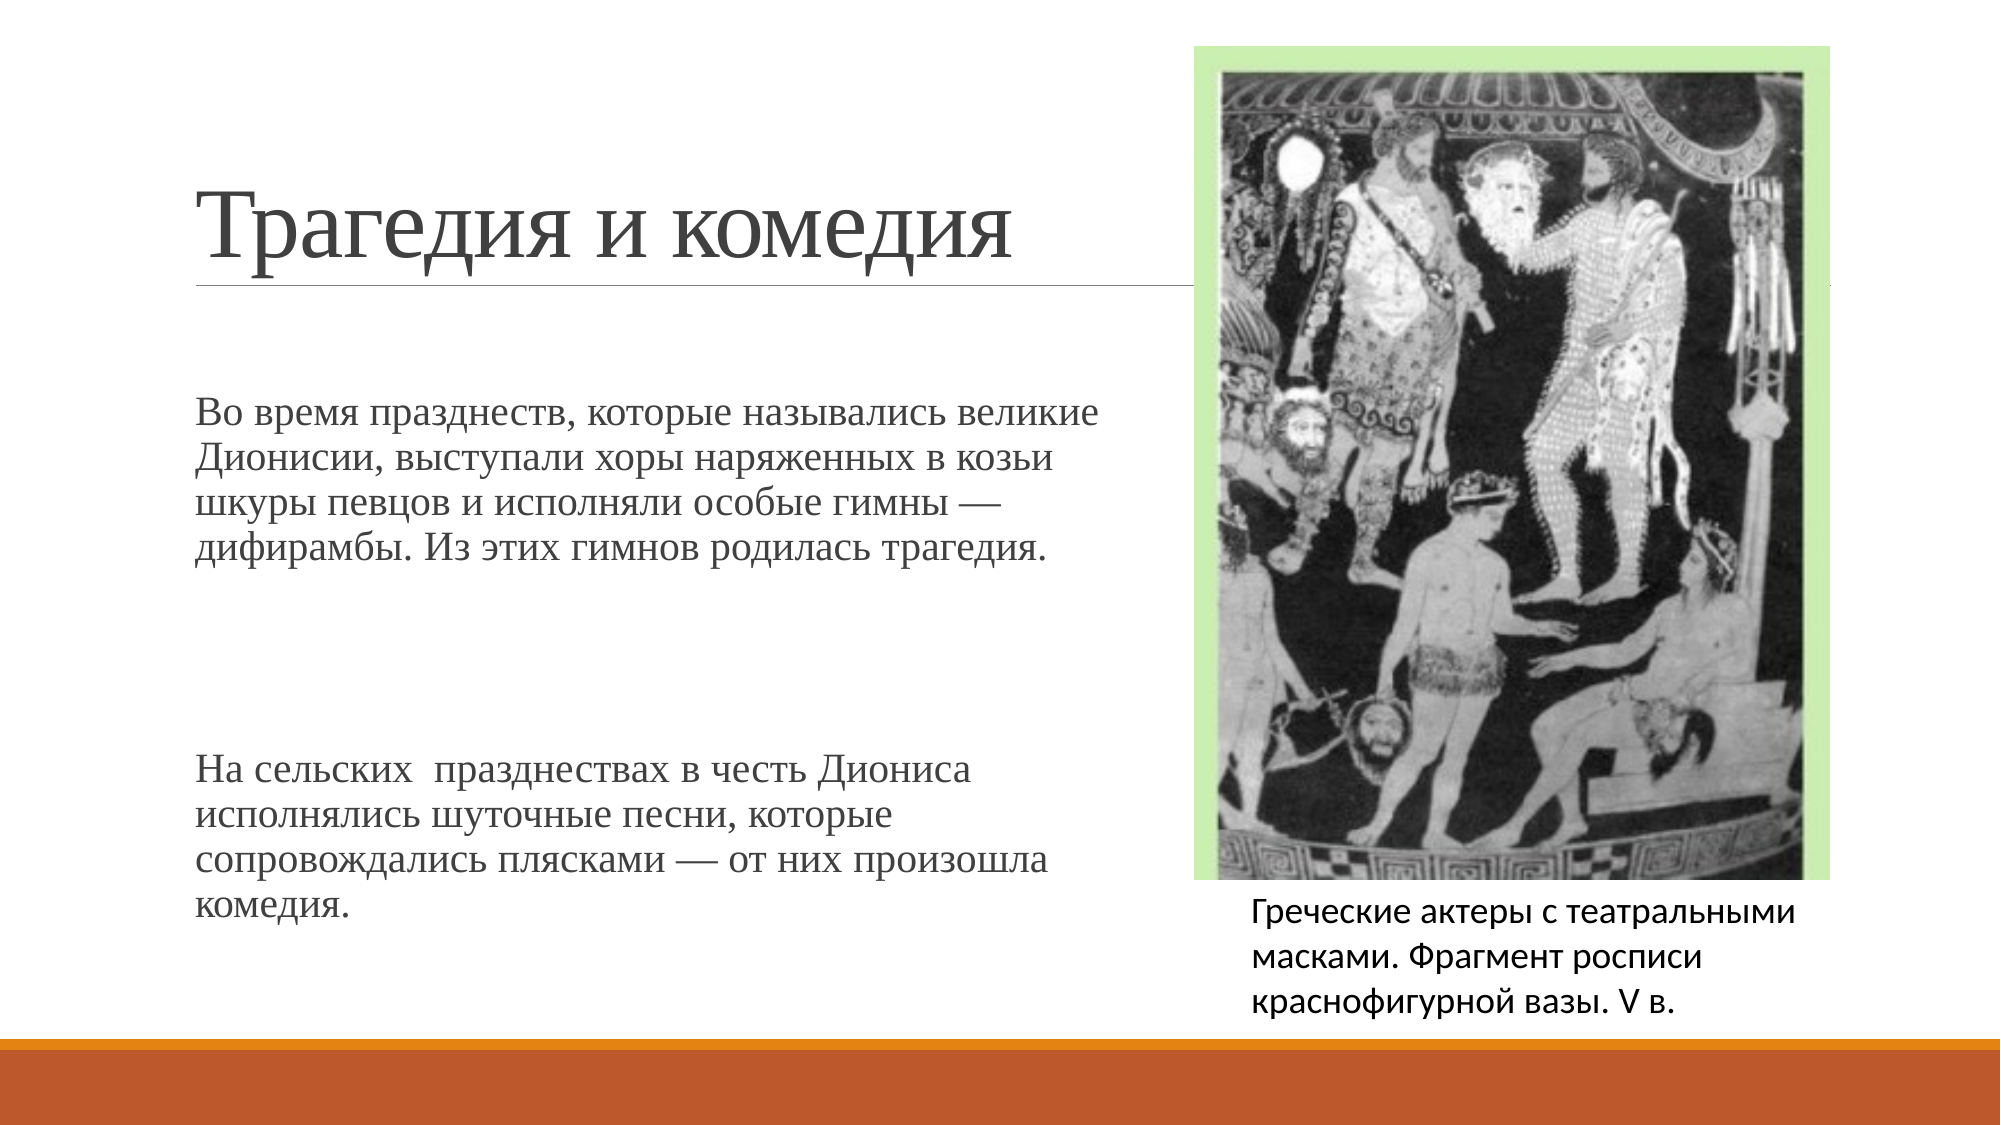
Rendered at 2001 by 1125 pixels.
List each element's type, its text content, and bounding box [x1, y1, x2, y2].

list Во время празднеств, которые назывались великие Дионисии, выступали хоры наряженных в козьи шкуры певцов и исполняли особые гимны — дифирамбы. Из этих гимнов родилась трагедия. На сельских празднествах в честь Диониса исполнялись шуточные песни, которые сопровождались плясками — от них произошла комедия. [180, 302, 1111, 1125]
title Трагедия и комедия [180, 47, 1192, 285]
picture [1193, 46, 1831, 880]
text_box Греческие актеры с театральными масками. Фрагмент росписи краснофигурной вазы. V в. [1236, 879, 1915, 1029]
